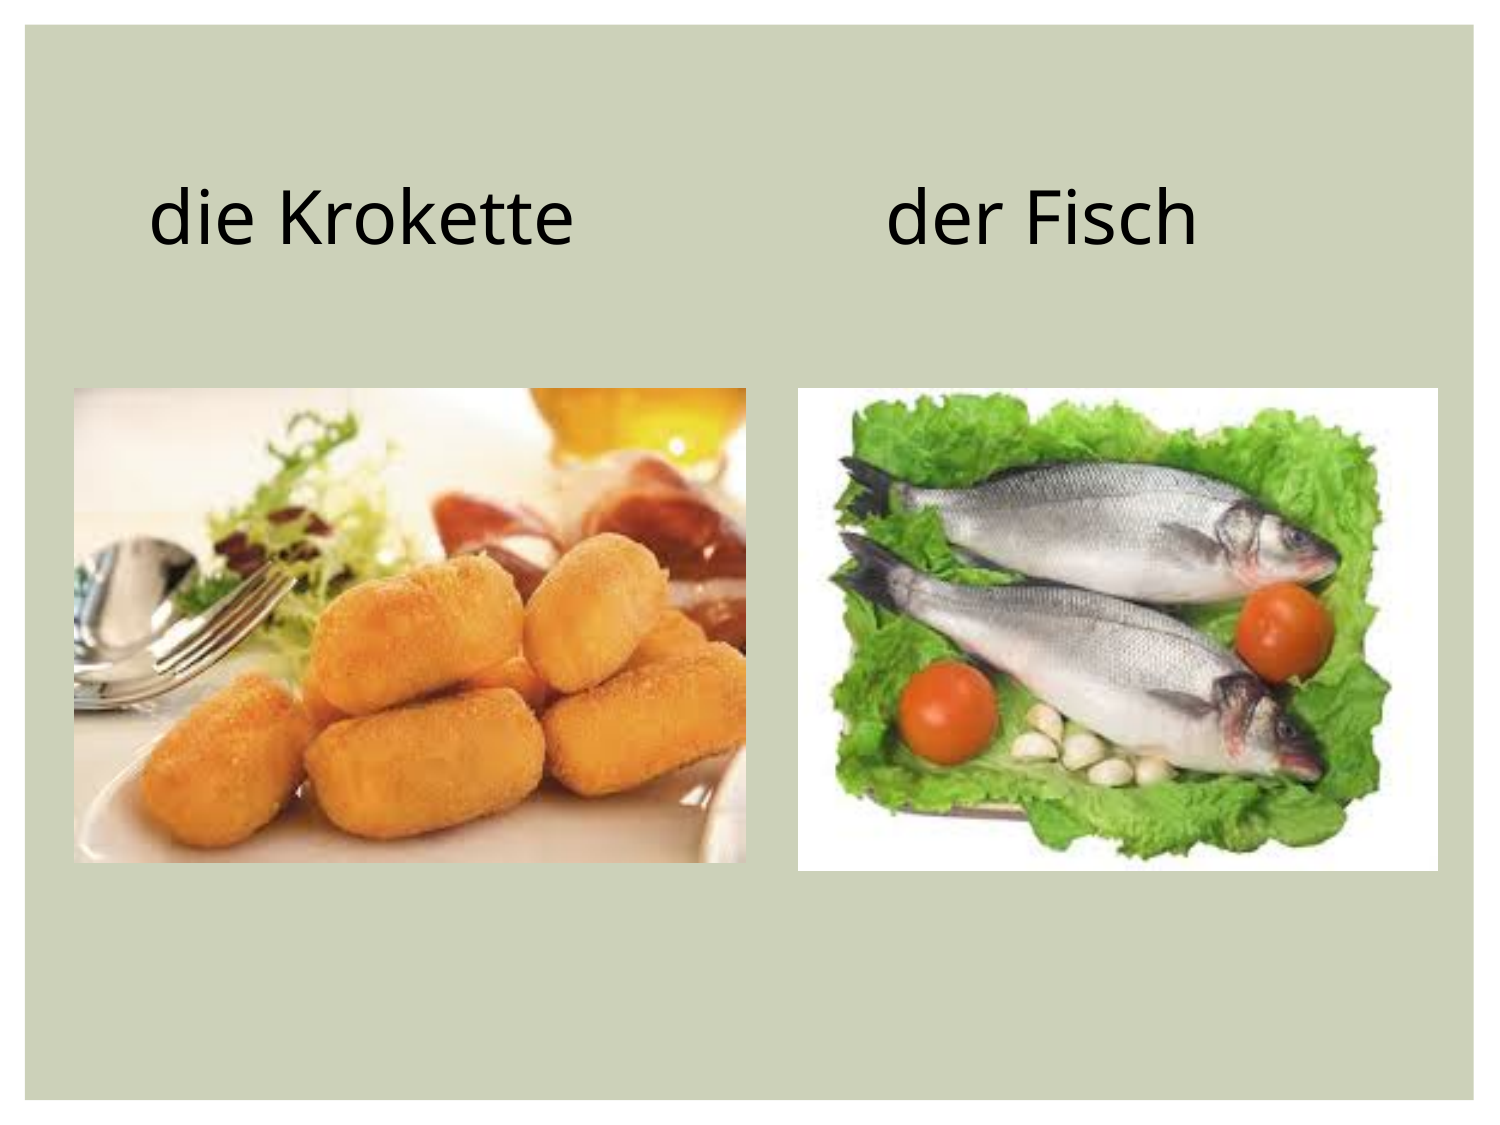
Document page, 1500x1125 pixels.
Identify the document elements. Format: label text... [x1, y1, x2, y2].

picture [798, 388, 1438, 871]
text_box der Fisch [870, 161, 1419, 267]
picture [73, 388, 746, 863]
text_box die Krokette [134, 161, 686, 267]
